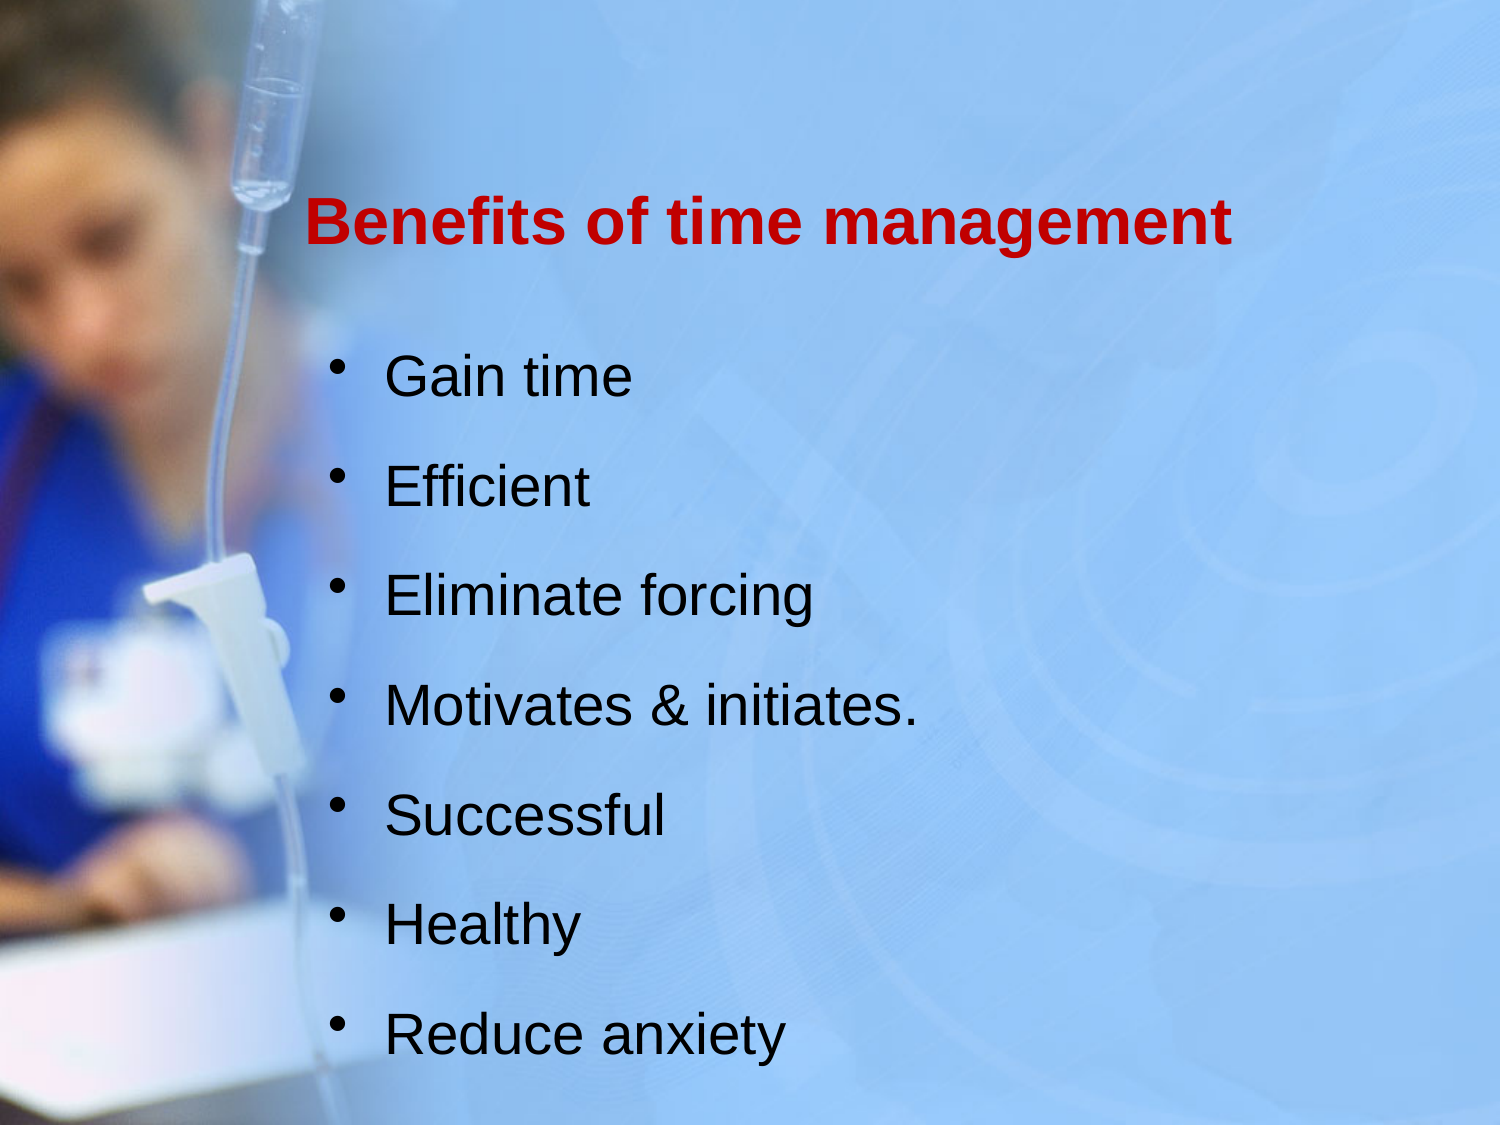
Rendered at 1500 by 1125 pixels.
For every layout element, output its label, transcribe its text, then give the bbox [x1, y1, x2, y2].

title Benefits of time management [289, 78, 1326, 266]
list Gain time Efficient Eliminate forcing Motivates & initiates. Successful Healthy Reduce anxiety [312, 302, 1353, 891]
picture [0, 0, 1500, 1125]
